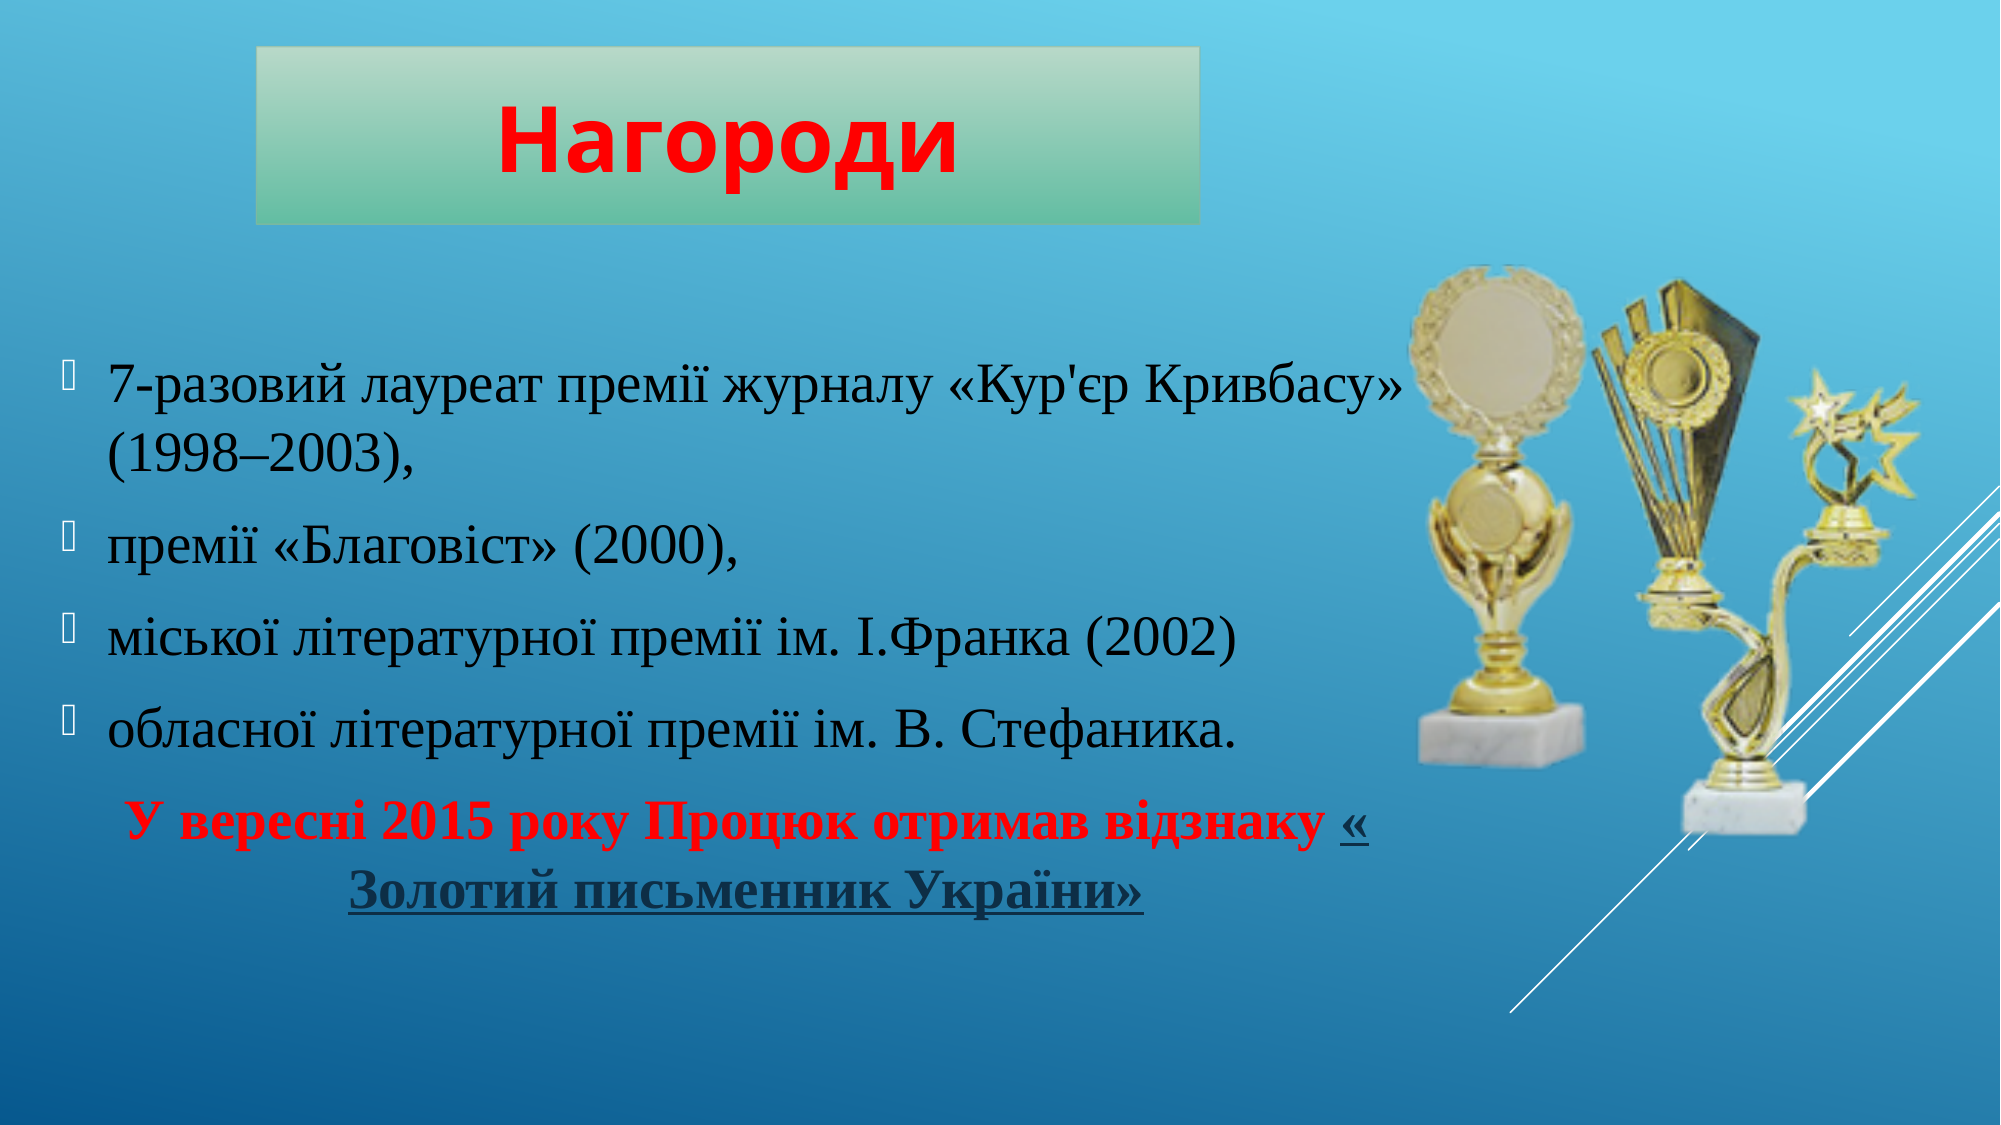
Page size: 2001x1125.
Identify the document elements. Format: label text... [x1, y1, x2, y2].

list 7-разовий лауреат премії журналу «Кур'єр Кривбасу» (1998–2003), премії «Благовіст» (2000), міської літературної премії ім. І.Франка (2002) обласної літературної премії ім. В. Стефаника. У вересні 2015 року Процюк отримав відзнаку «Золотий письменник України» [46, 338, 1447, 932]
text_box Нагороди [256, 46, 1201, 225]
picture [1335, 254, 1949, 864]
